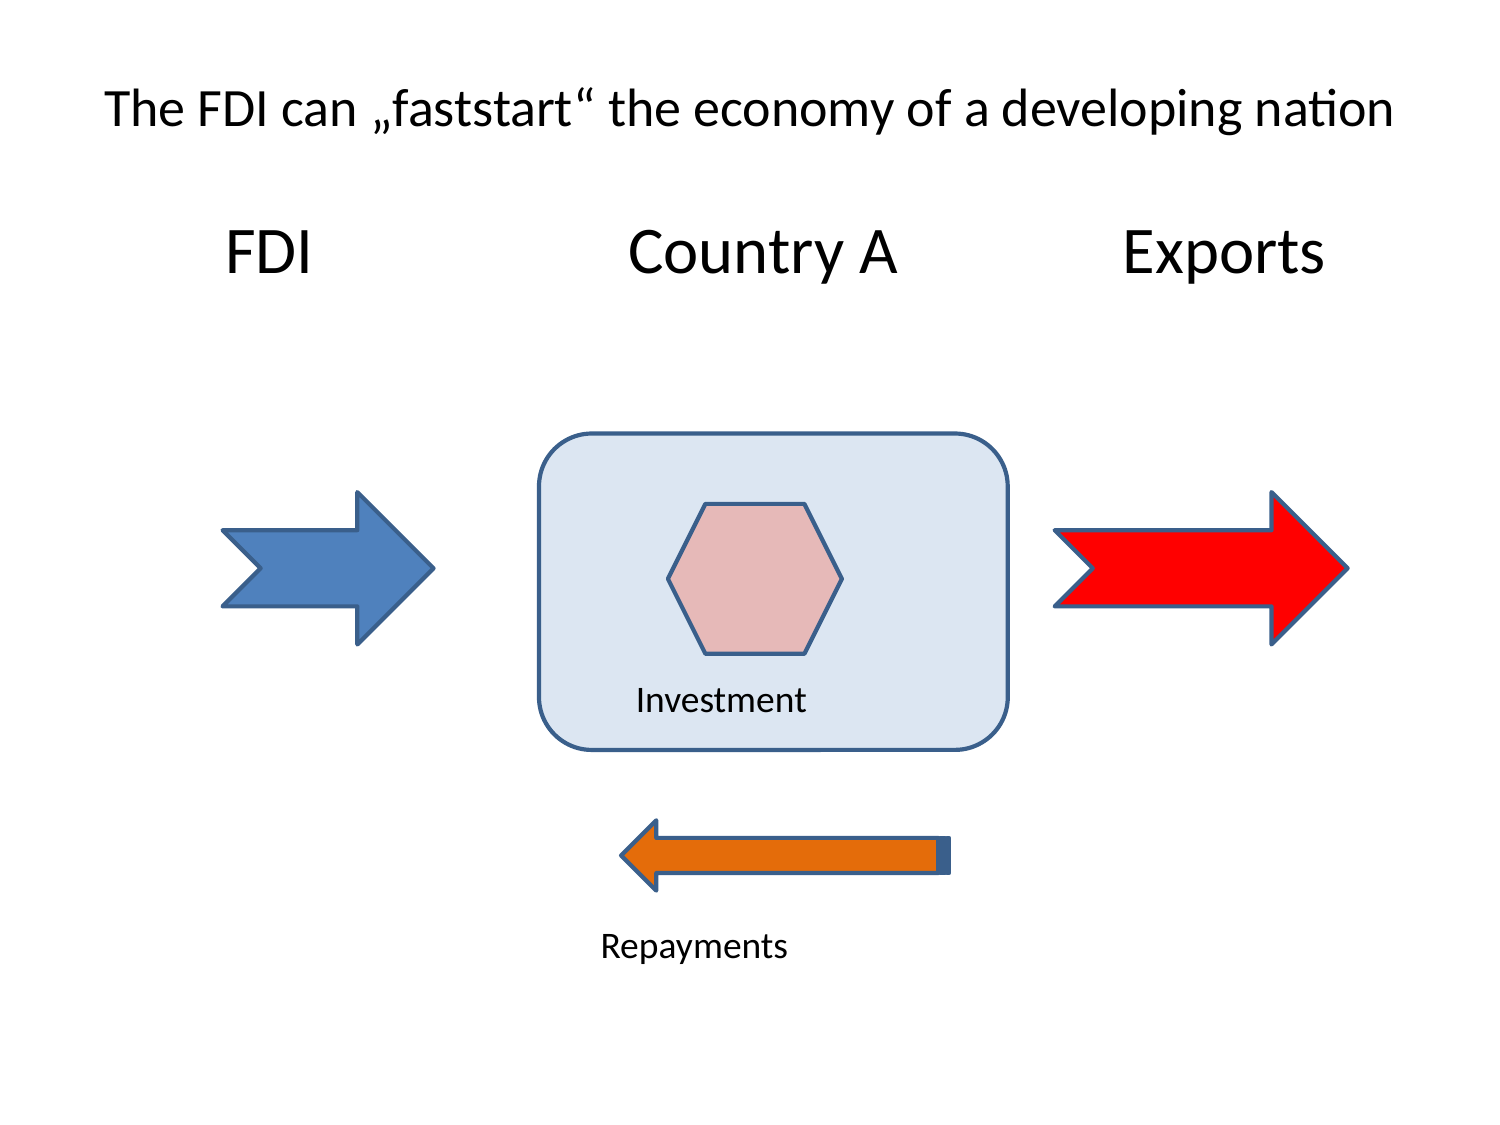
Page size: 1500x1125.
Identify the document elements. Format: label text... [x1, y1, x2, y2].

text_box [536, 431, 1010, 753]
text_box [1052, 490, 1350, 647]
text_box [618, 818, 951, 893]
text_box Investment [621, 667, 856, 728]
list FDI Country A Exports [75, 199, 1425, 1005]
text_box [220, 490, 436, 647]
title The FDI can „faststart“ the economy of a developing nation [75, 45, 1425, 164]
text_box Repayments [585, 913, 997, 974]
text_box [666, 501, 844, 656]
